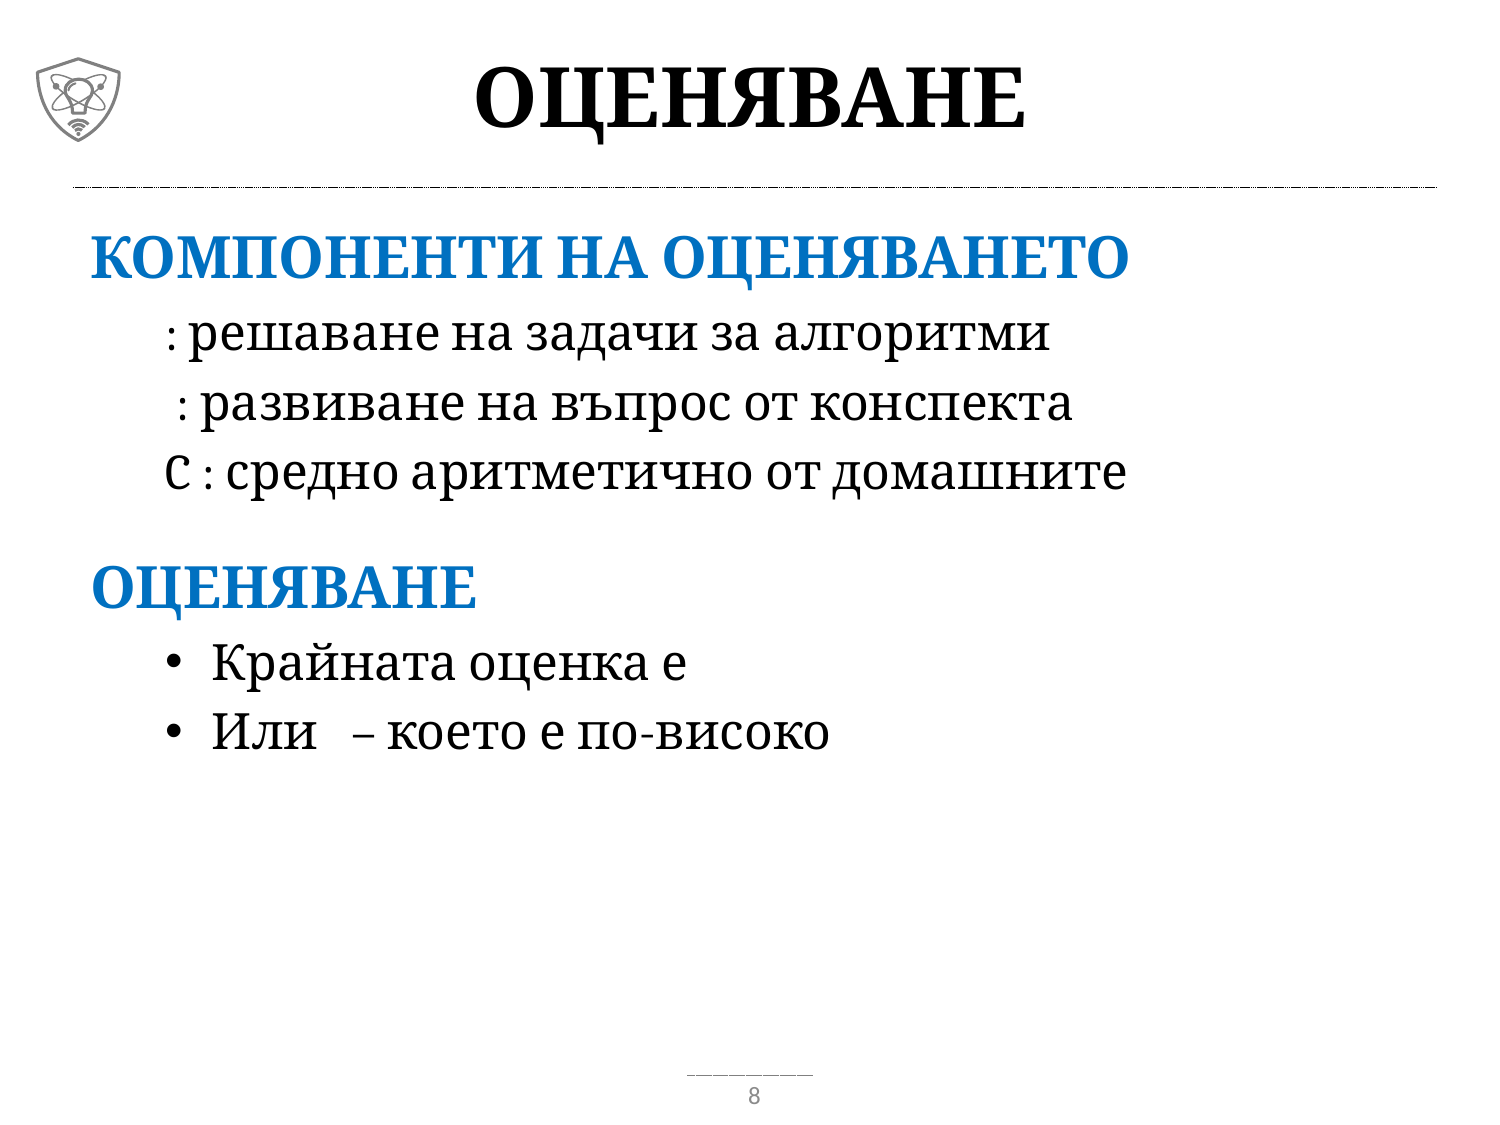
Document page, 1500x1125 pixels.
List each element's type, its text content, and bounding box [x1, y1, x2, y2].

title Оценяване [0, 0, 1500, 188]
slide_number 8 [579, 1065, 930, 1125]
